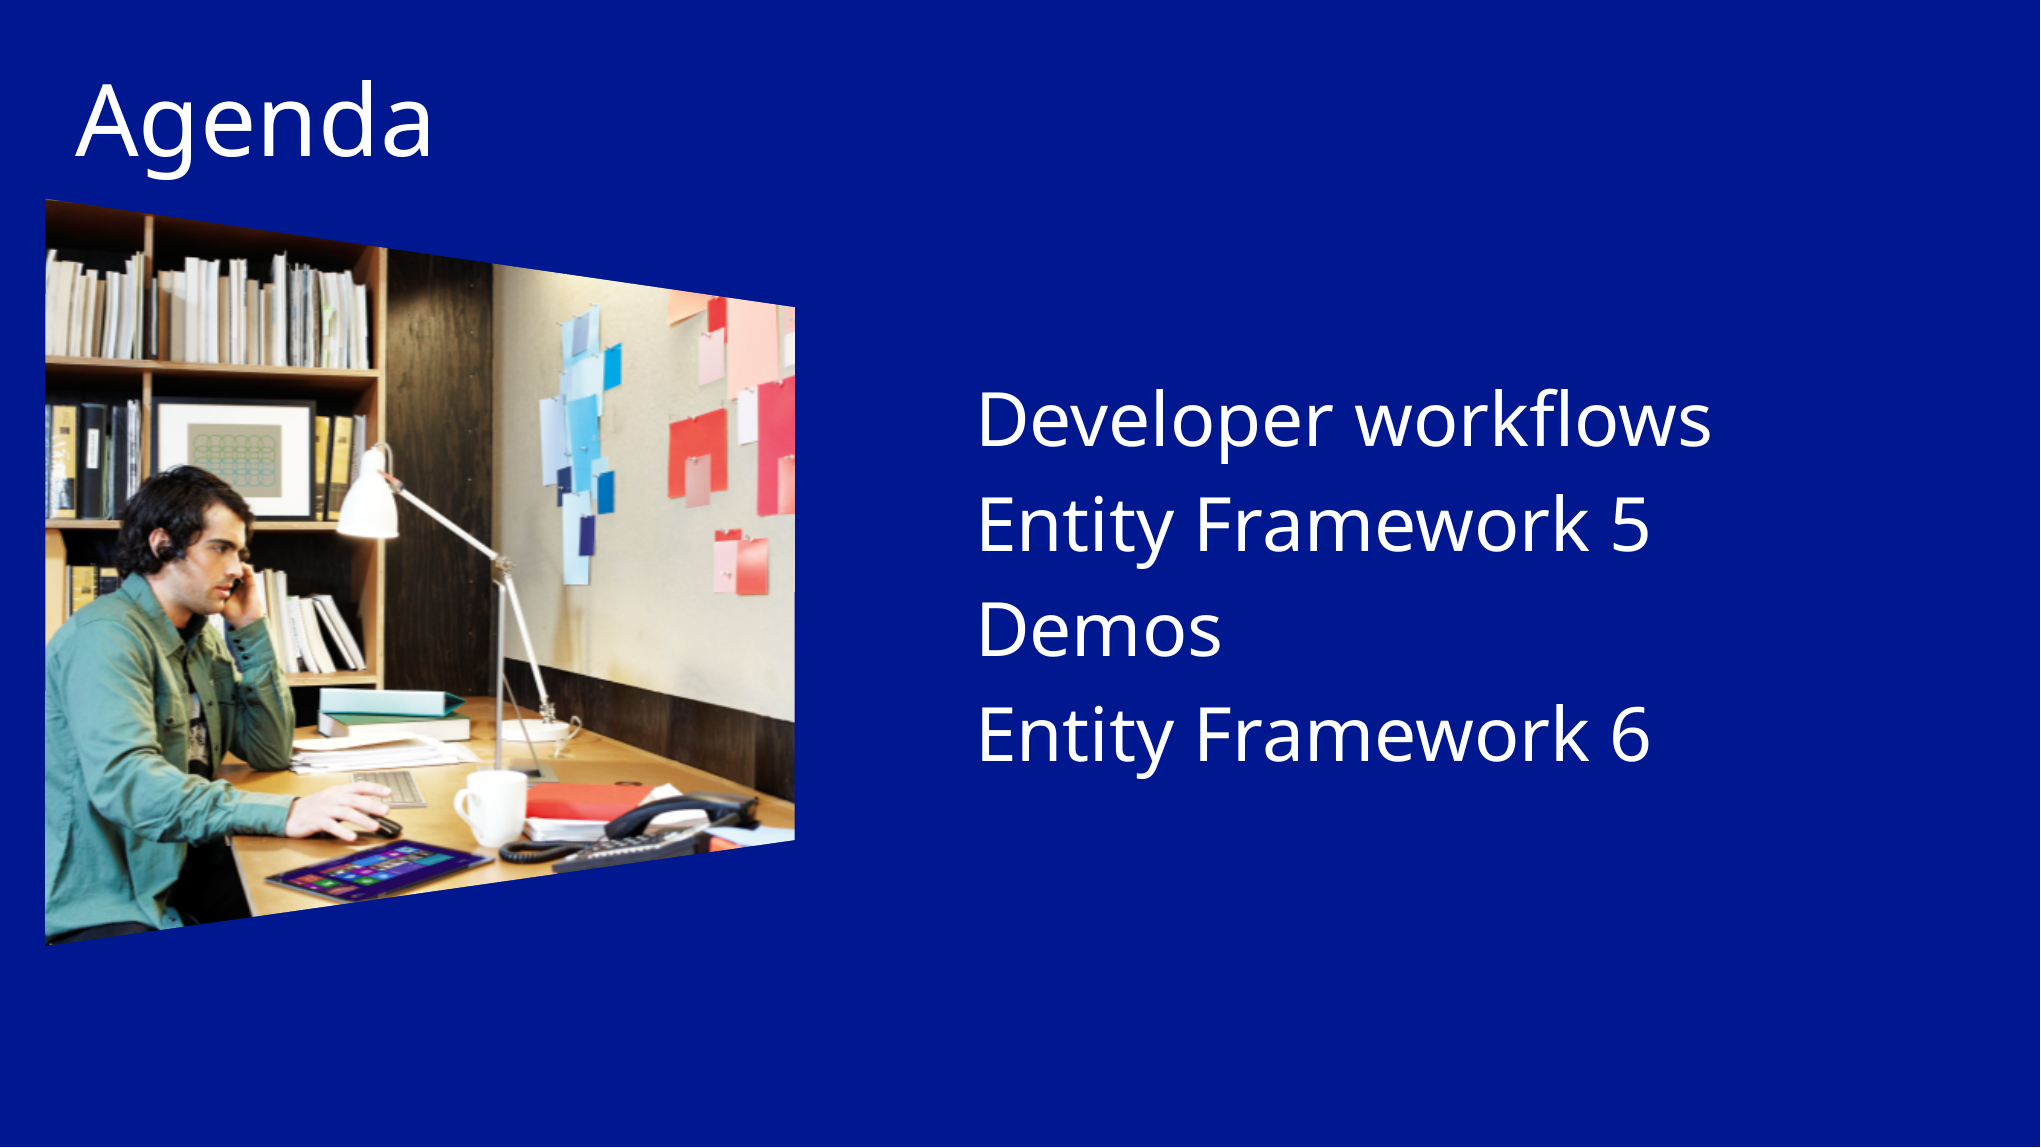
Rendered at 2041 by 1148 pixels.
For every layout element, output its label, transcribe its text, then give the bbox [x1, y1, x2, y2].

title Agenda [45, 48, 1996, 199]
picture [44, 198, 796, 947]
list Developer workflows Entity Framework 5 Demos Entity Framework 6 [945, 498, 1996, 649]
